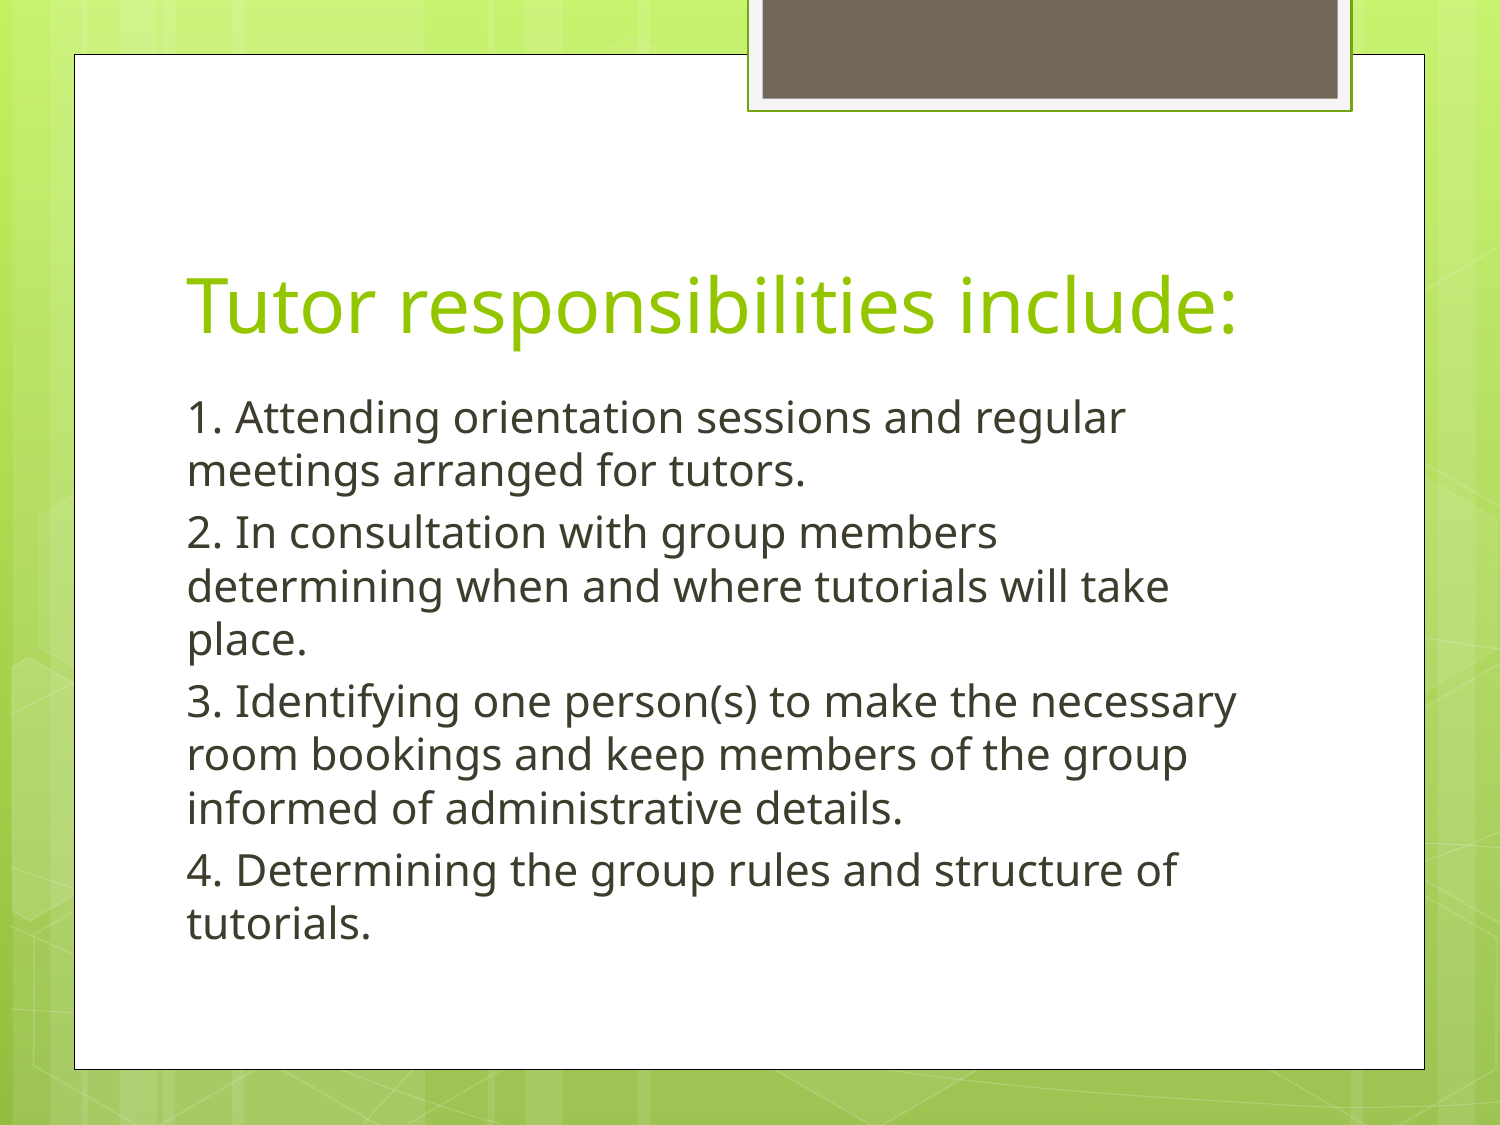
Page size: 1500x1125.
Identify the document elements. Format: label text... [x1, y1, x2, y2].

title Tutor responsibilities include: [171, 168, 1324, 357]
list 1. Attending orientation sessions and regular meetings arranged for tutors. 2. In consultation with group members determining when and where tutorials will take place. 3. Identifying one person(s) to make the necessary room bookings and keep members of the group informed of administrative details. 4. Determining the group rules and structure of tutorials. [171, 381, 1283, 957]
